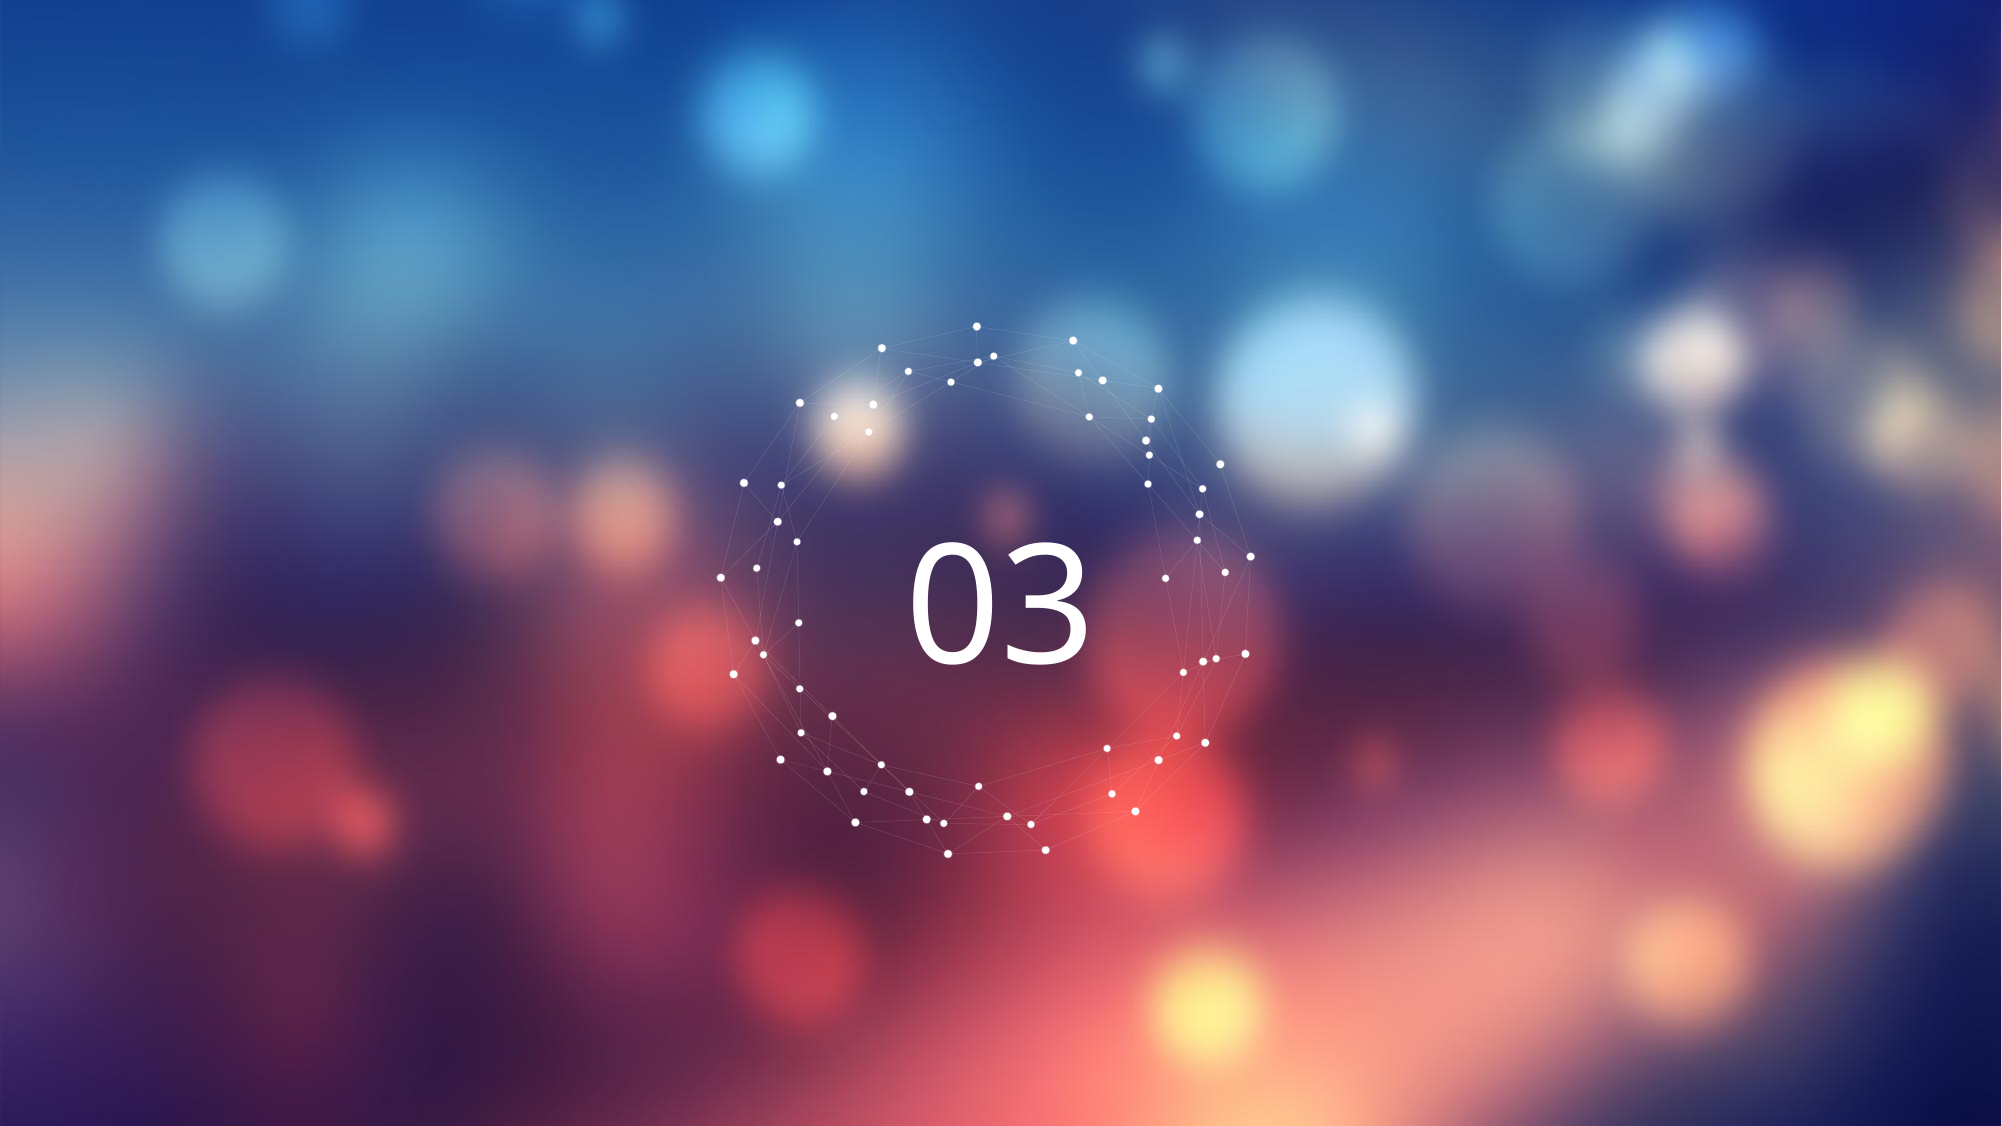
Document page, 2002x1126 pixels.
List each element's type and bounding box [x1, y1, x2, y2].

text_box [720, 323, 1258, 860]
picture [0, 0, 2002, 1126]
